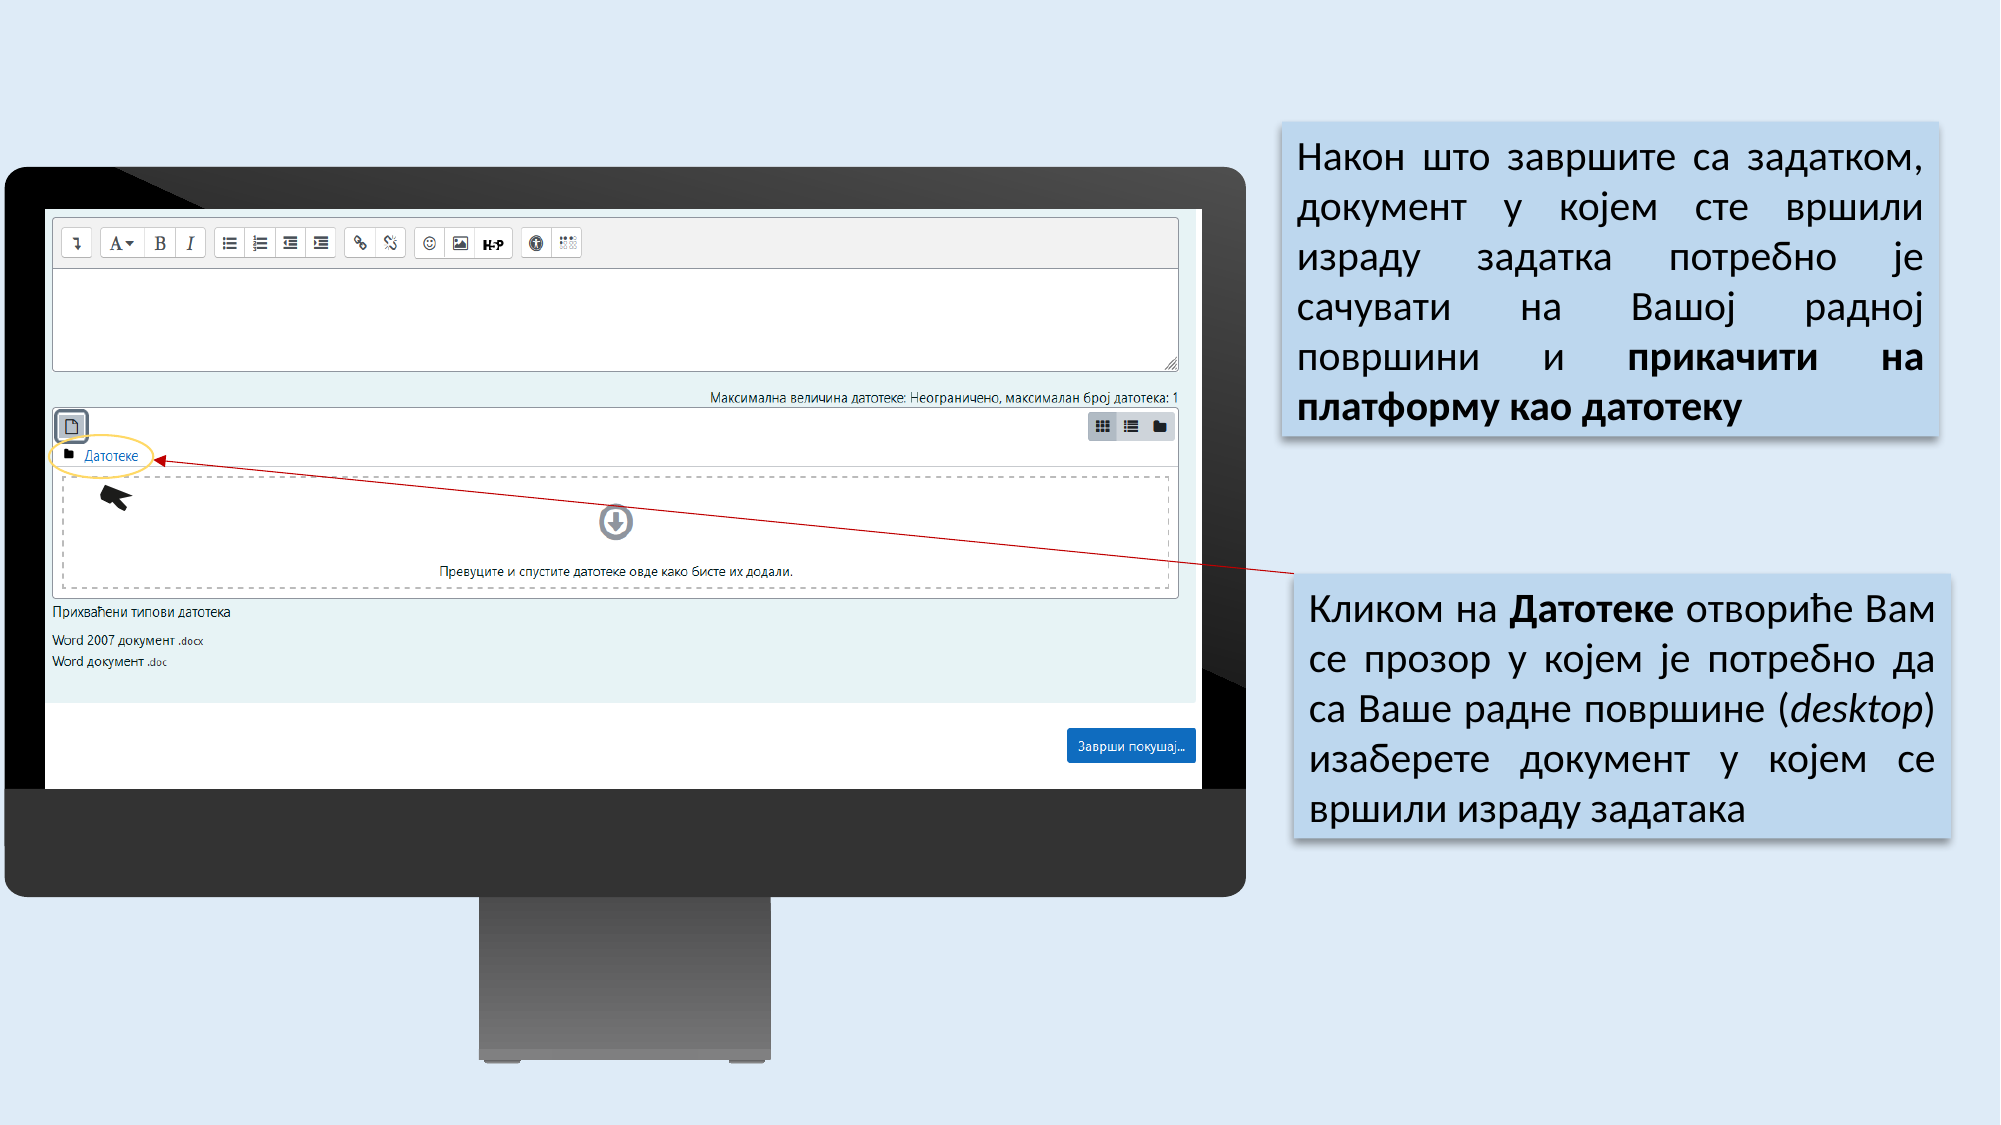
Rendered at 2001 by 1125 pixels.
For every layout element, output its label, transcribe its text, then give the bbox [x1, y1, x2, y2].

text_box Након што завршите са задатком, документ у којем сте вршили израду задатка потребно је сачувати на Вашој радној површини и прикачити на платформу као датотеку [1282, 121, 1939, 437]
text_box Кликом на Датотеке отвориће Вам се прозор у којем је потребно да са Ваше радне површине (desktop) изаберете документ у којем се вршили израду задатака [1293, 573, 1951, 839]
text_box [4, 166, 1246, 1064]
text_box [153, 459, 1294, 574]
